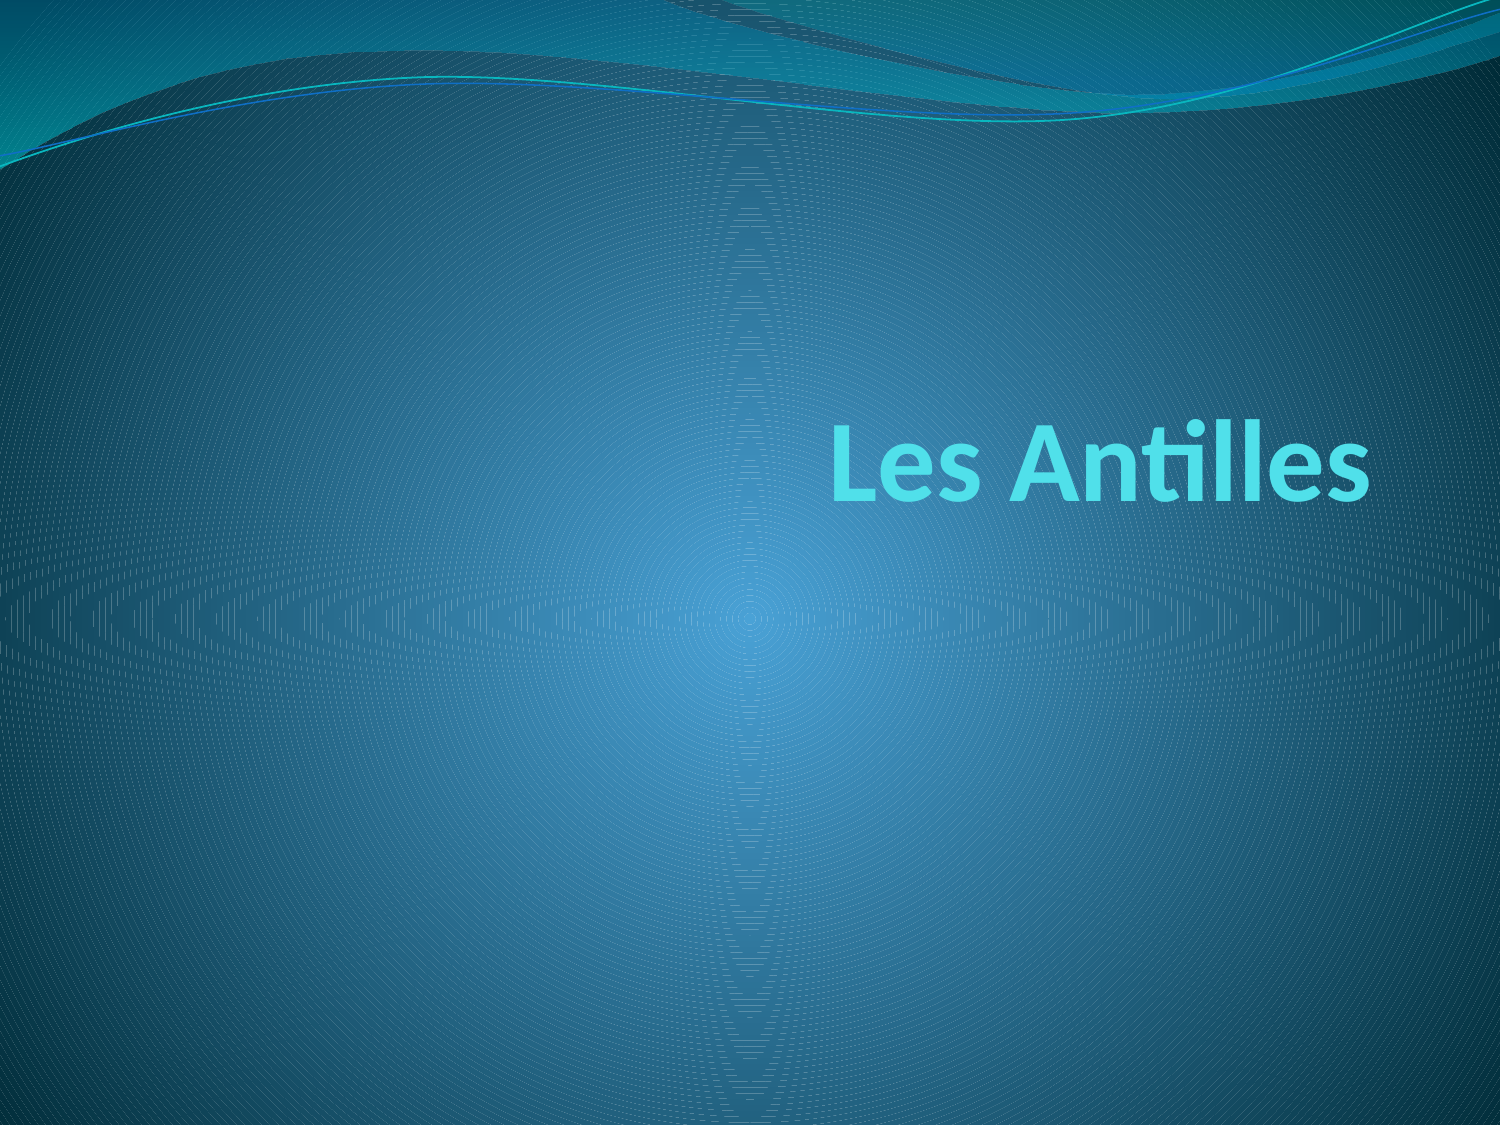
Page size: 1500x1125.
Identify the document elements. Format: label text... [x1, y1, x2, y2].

title Les Antilles [87, 224, 1376, 525]
